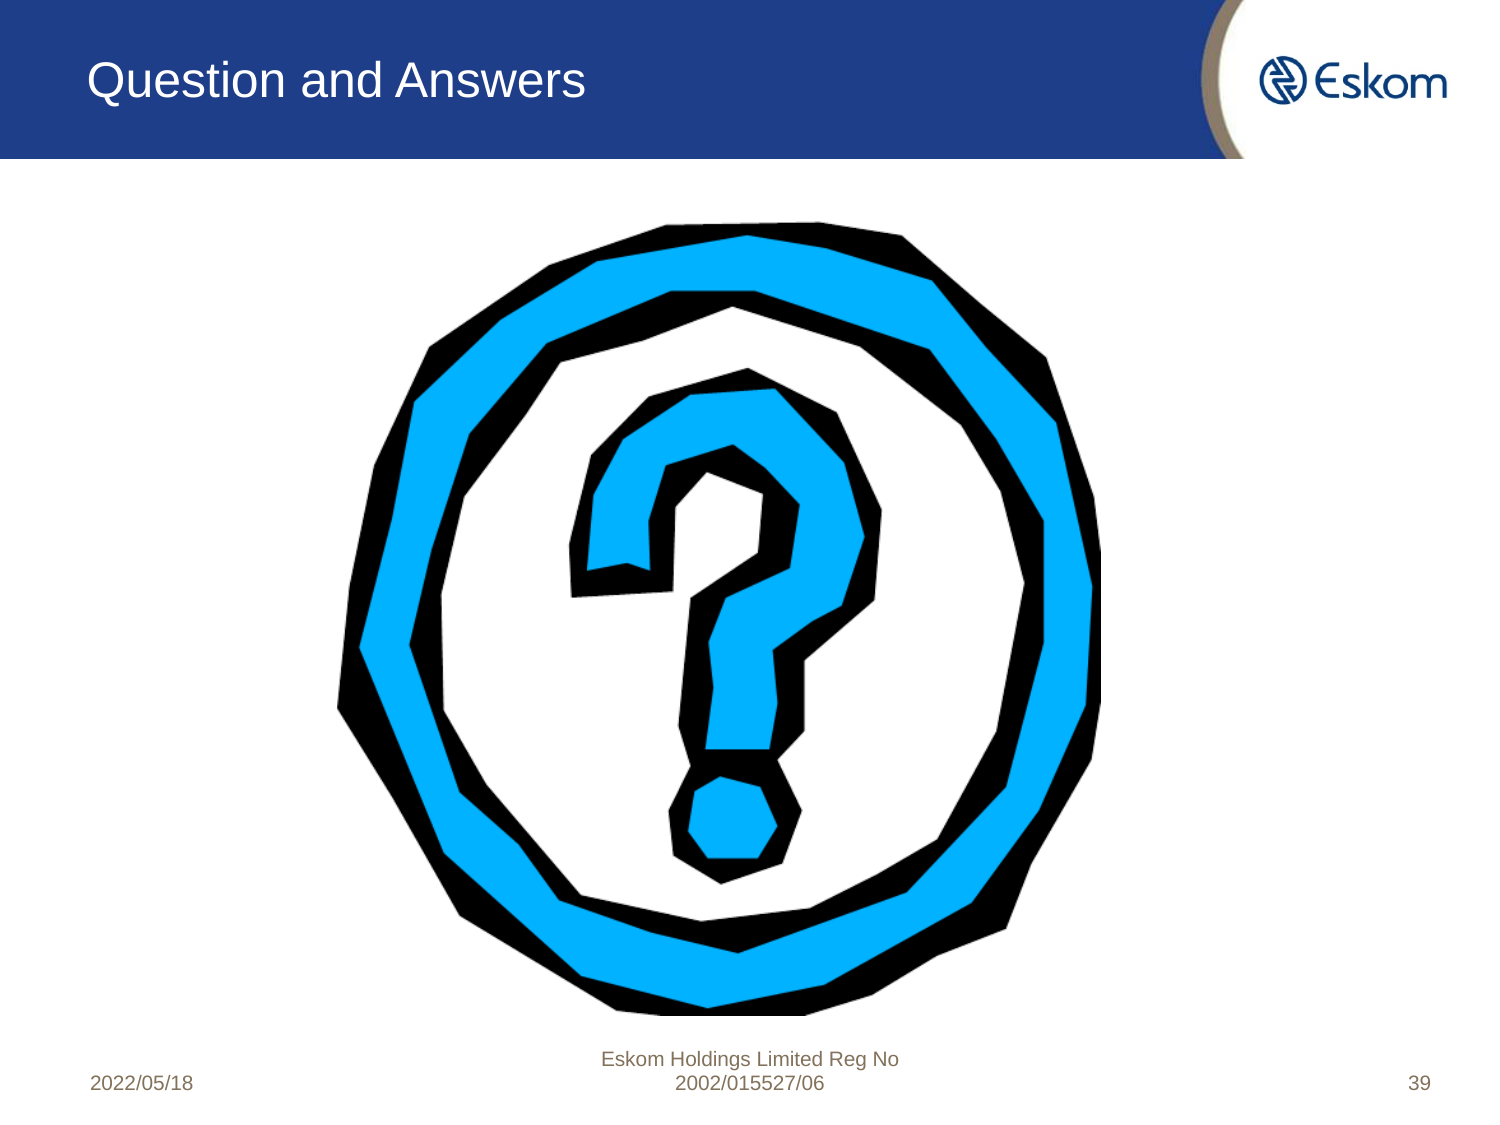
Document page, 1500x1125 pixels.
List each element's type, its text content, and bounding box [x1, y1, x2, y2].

footer Eskom Holdings Limited Reg No 2002/015527/06 [513, 1058, 987, 1103]
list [336, 219, 1101, 1016]
picture [1257, 55, 1450, 105]
title Question and Answers [71, 27, 1142, 137]
picture [0, 0, 1246, 159]
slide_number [75, 1058, 361, 1103]
slide_number 39 [1175, 1058, 1447, 1103]
